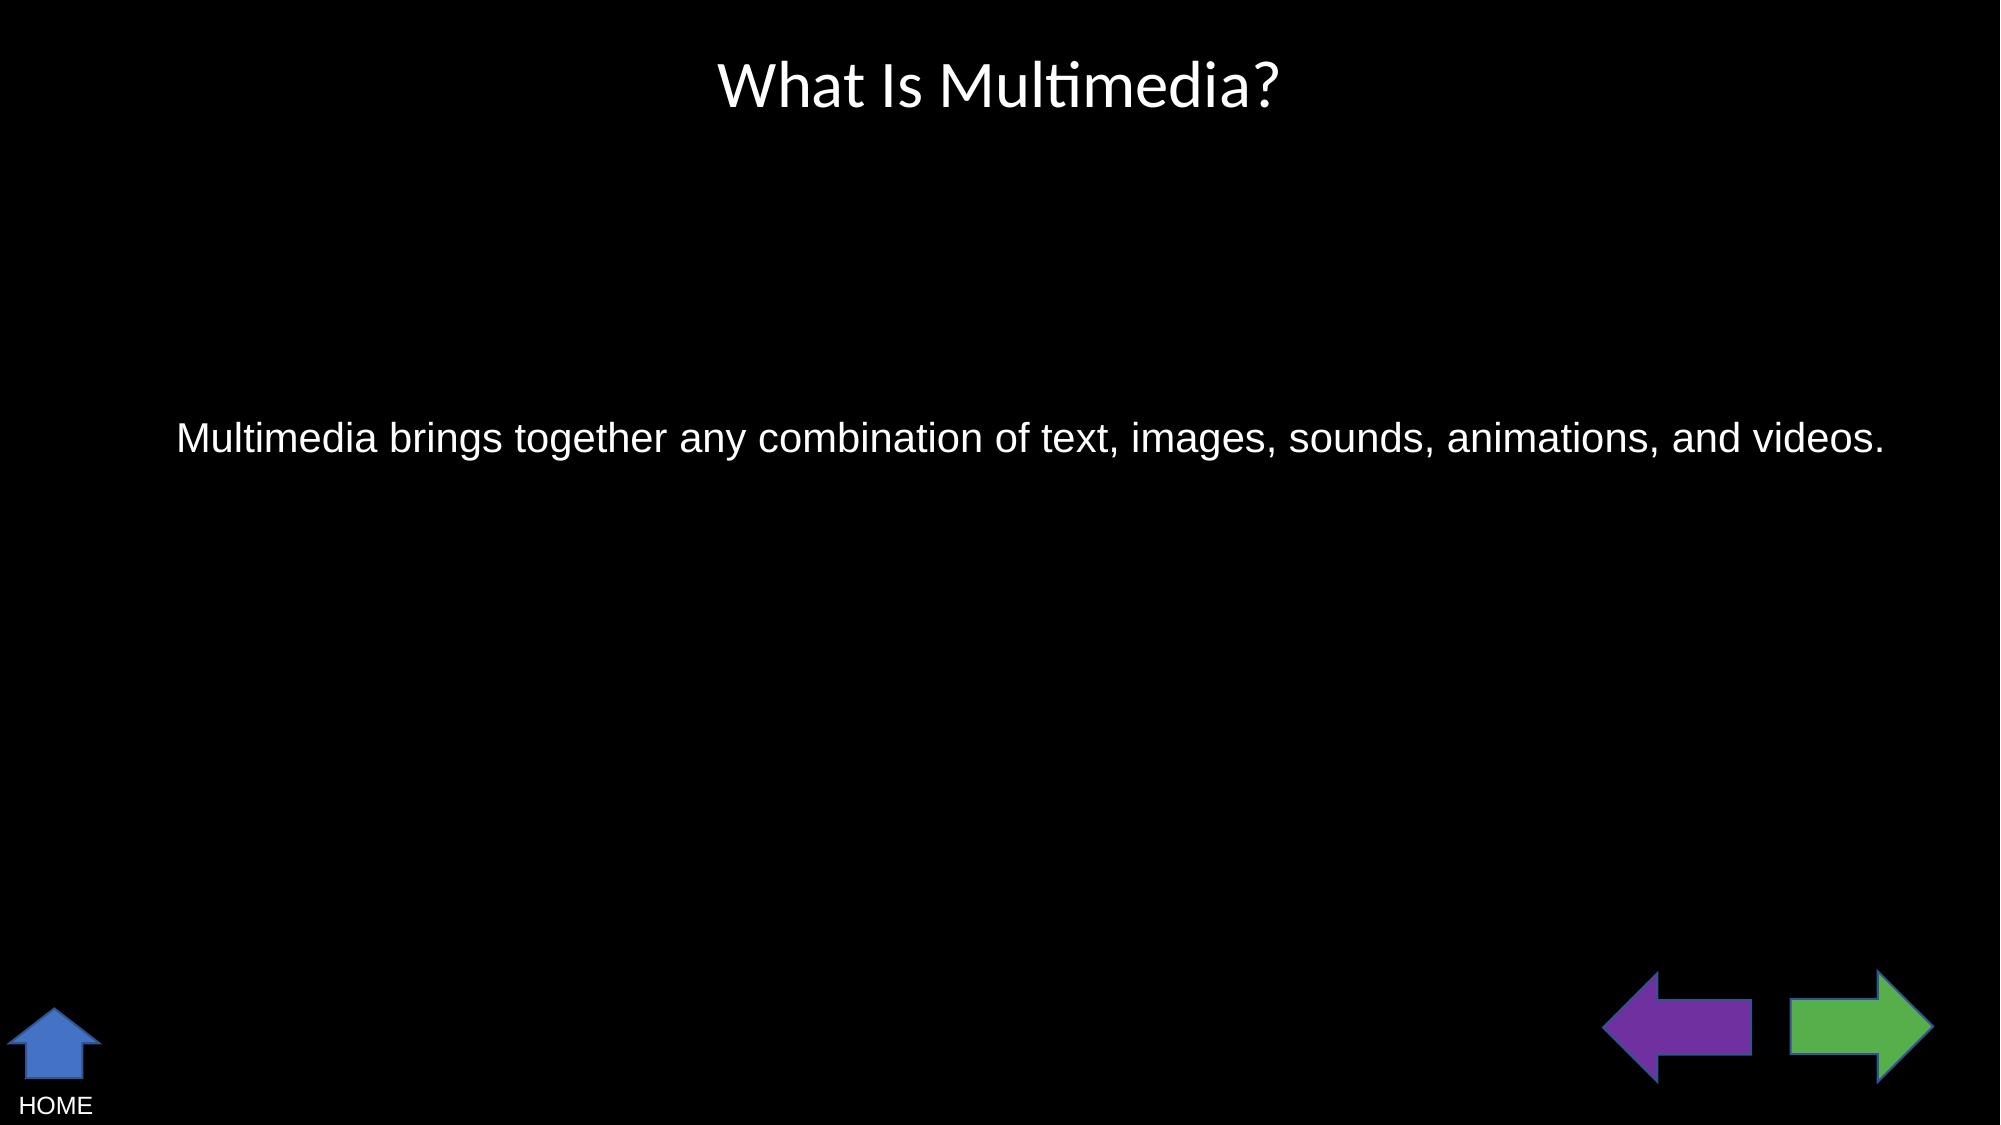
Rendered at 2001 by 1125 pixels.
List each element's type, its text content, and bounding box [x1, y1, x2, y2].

text_box [1601, 970, 1753, 1085]
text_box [3, 1008, 132, 1125]
text_box [1789, 968, 1935, 1085]
text_box What Is Multimedia? [571, 33, 1429, 128]
text_box Multimedia brings together any combination of text, images, sounds, animations, and videos. [161, 403, 2000, 468]
